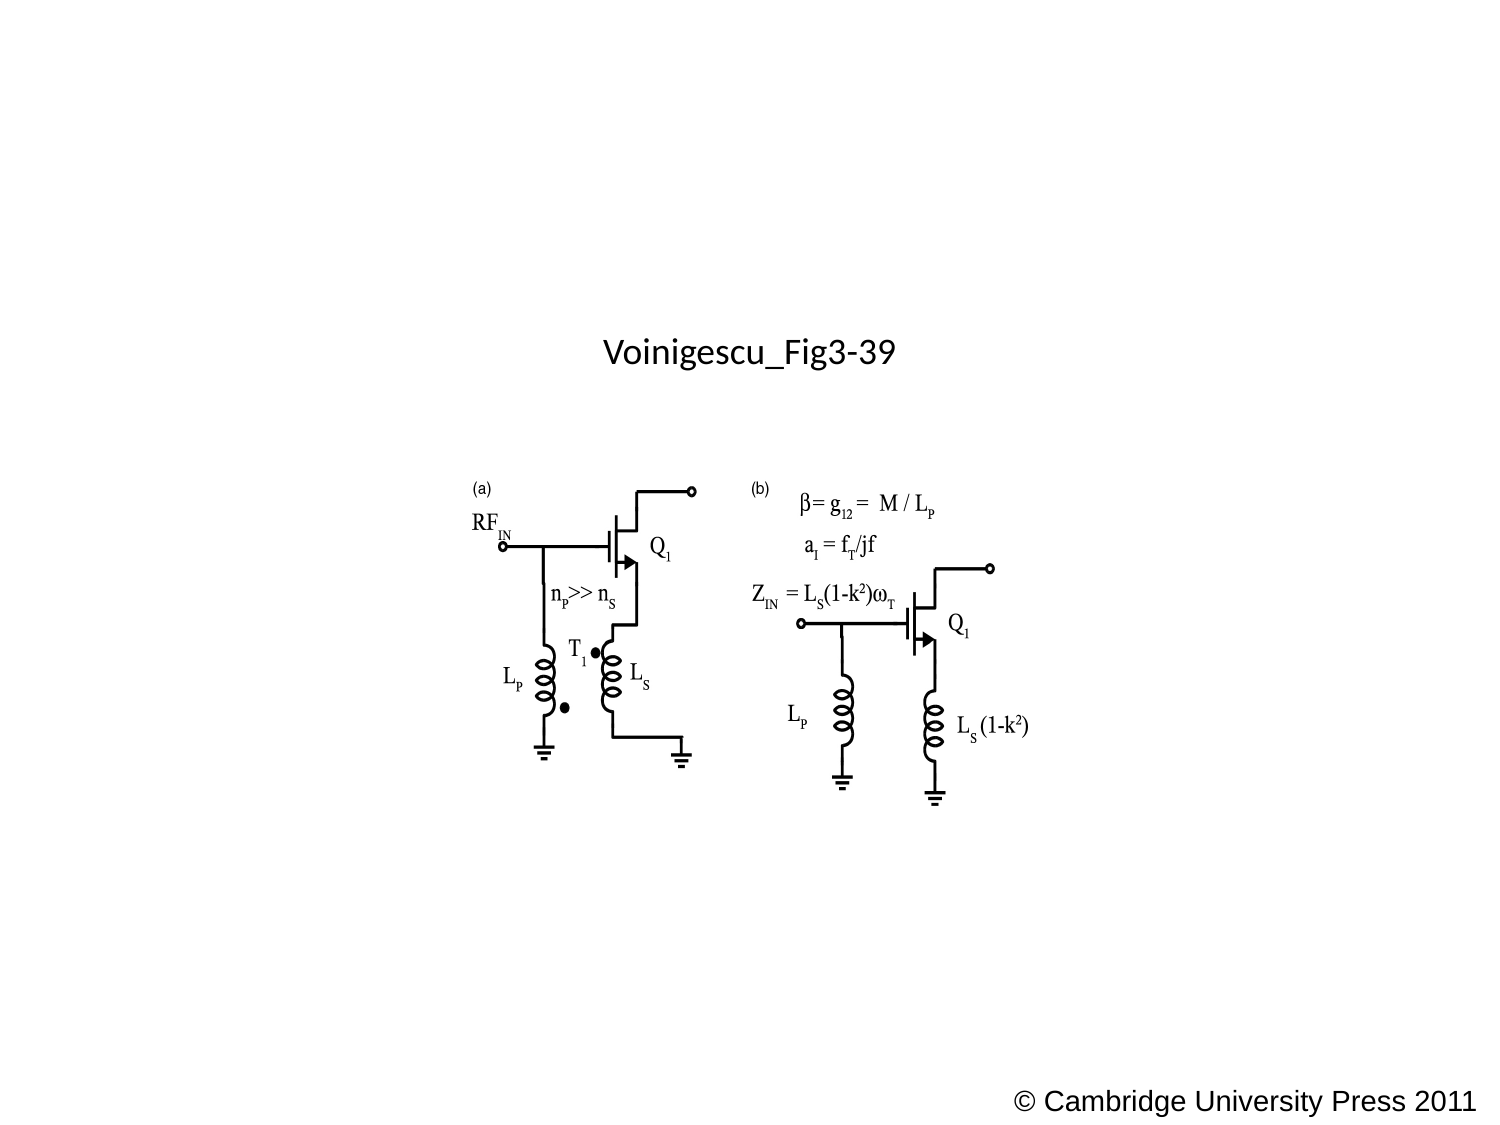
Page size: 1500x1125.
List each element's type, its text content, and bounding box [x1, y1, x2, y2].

text_box © Cambridge University Press 2011 [907, 1074, 1493, 1125]
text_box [472, 319, 1028, 806]
